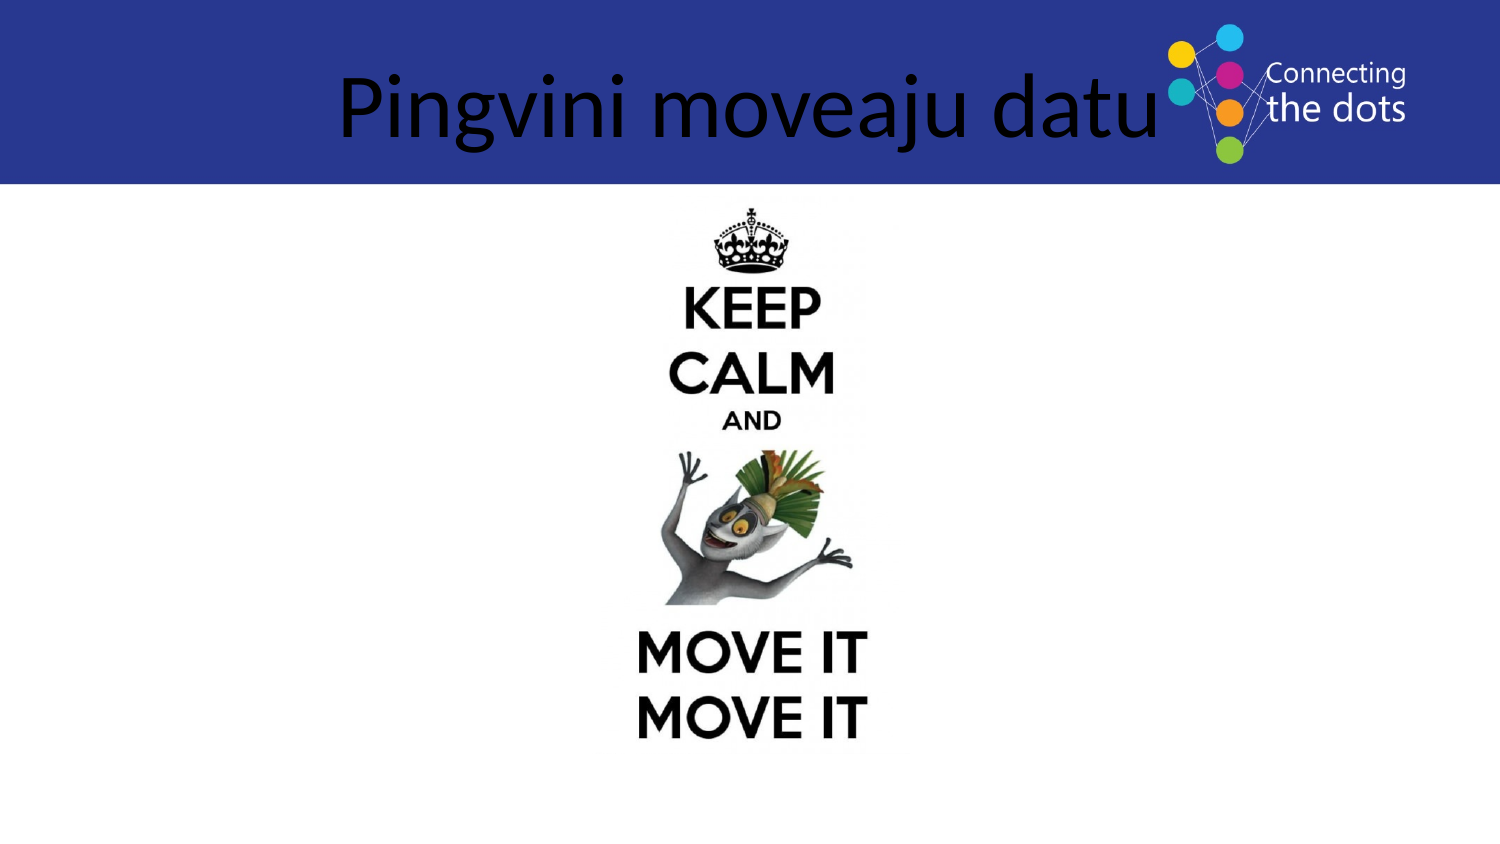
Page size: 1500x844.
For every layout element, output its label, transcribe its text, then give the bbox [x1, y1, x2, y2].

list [589, 196, 911, 754]
picture [0, 0, 1500, 844]
title Pingvini moveaju datu [75, 30, 1425, 171]
